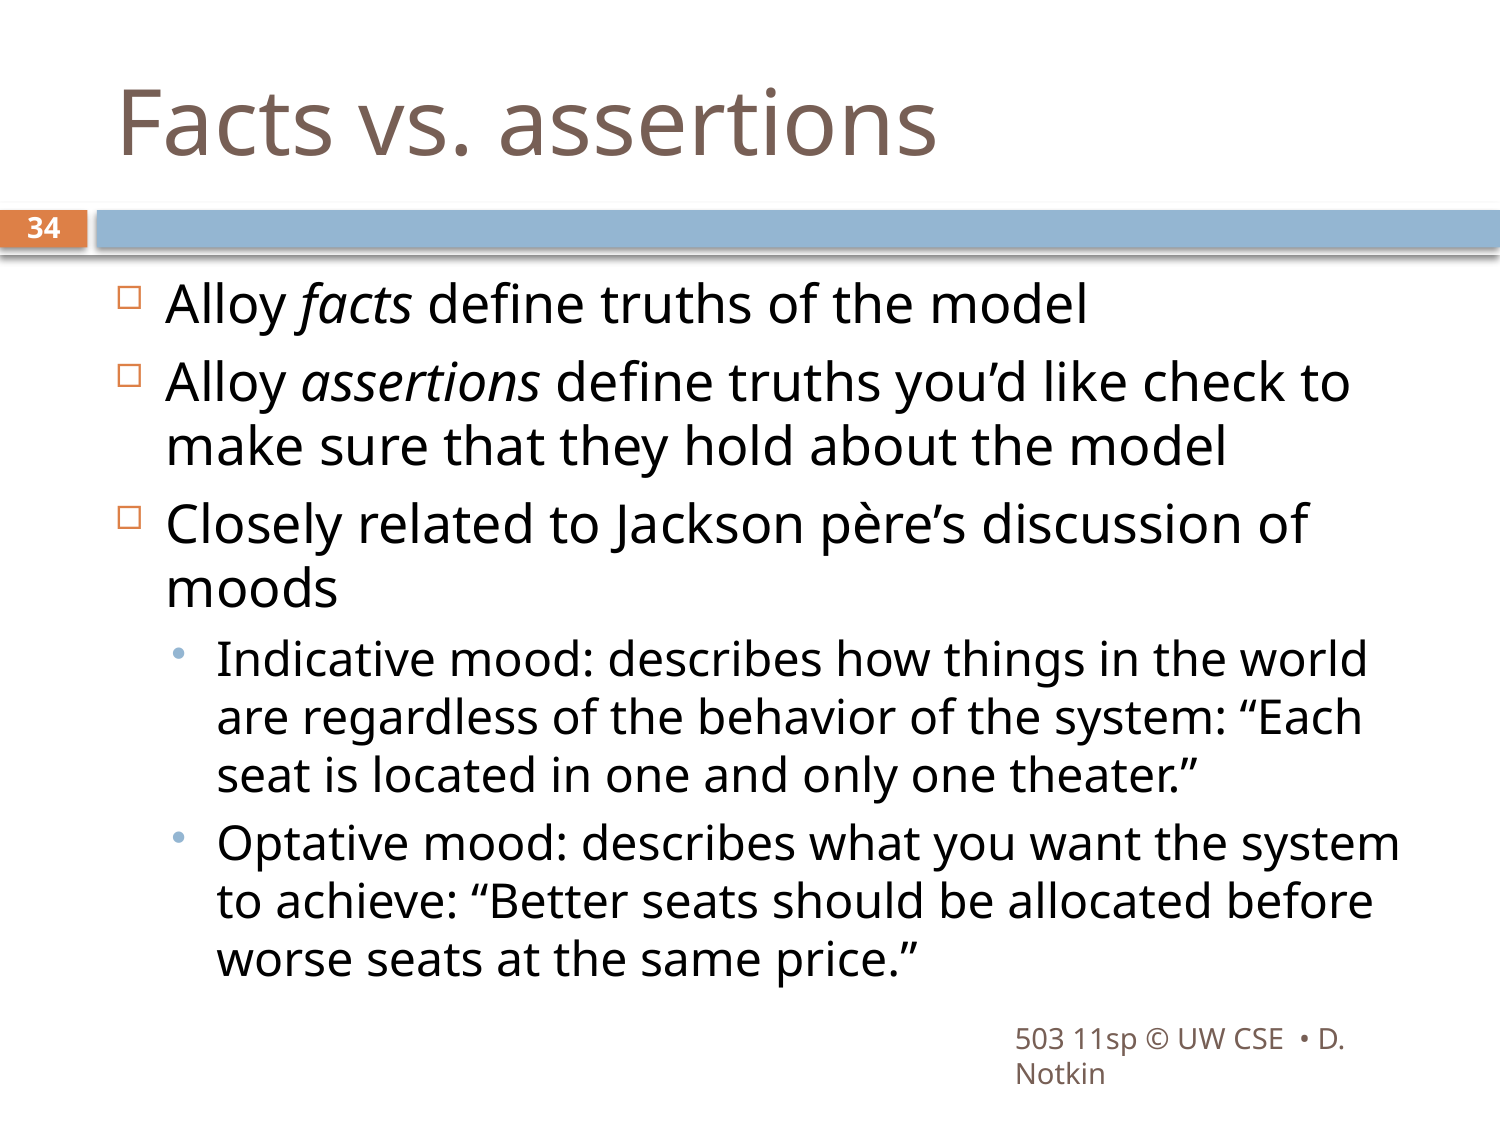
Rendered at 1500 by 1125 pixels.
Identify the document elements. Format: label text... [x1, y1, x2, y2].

title Facts vs. assertions [100, 37, 1438, 200]
slide_number 503 11sp © UW CSE • D. Notkin [999, 1025, 1438, 1085]
list Alloy facts define truths of the model Alloy assertions define truths you’d like check to make sure that they hold about the model Closely related to Jackson père’s discussion of moods Indicative mood: describes how things in the world are regardless of the behavior of the system: “Each seat is located in one and only one theater.” Optative mood: describes what you want the system to achieve: “Better seats should be allocated before worse seats at the same price.” [100, 262, 1438, 1000]
slide_number 34 [0, 208, 88, 249]
